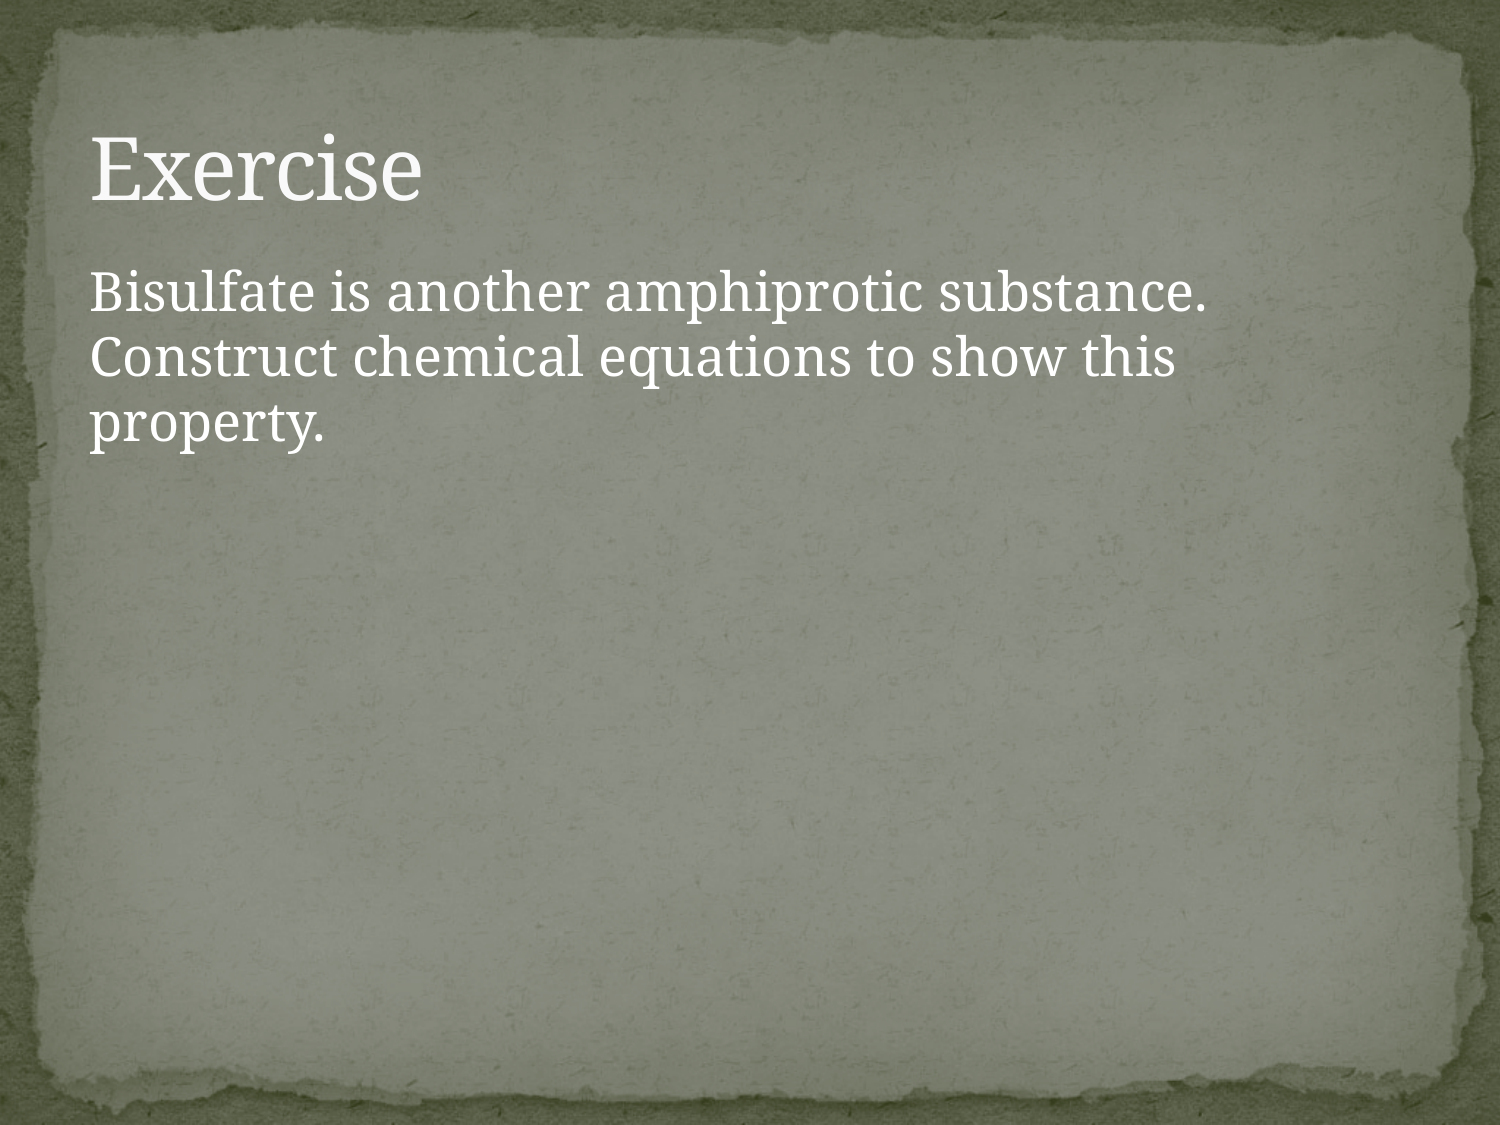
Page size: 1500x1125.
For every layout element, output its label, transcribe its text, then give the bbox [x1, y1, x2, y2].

title Exercise [74, 24, 1425, 225]
list Bisulfate is another amphiprotic substance. Construct chemical equations to show this property. [75, 249, 1425, 1000]
